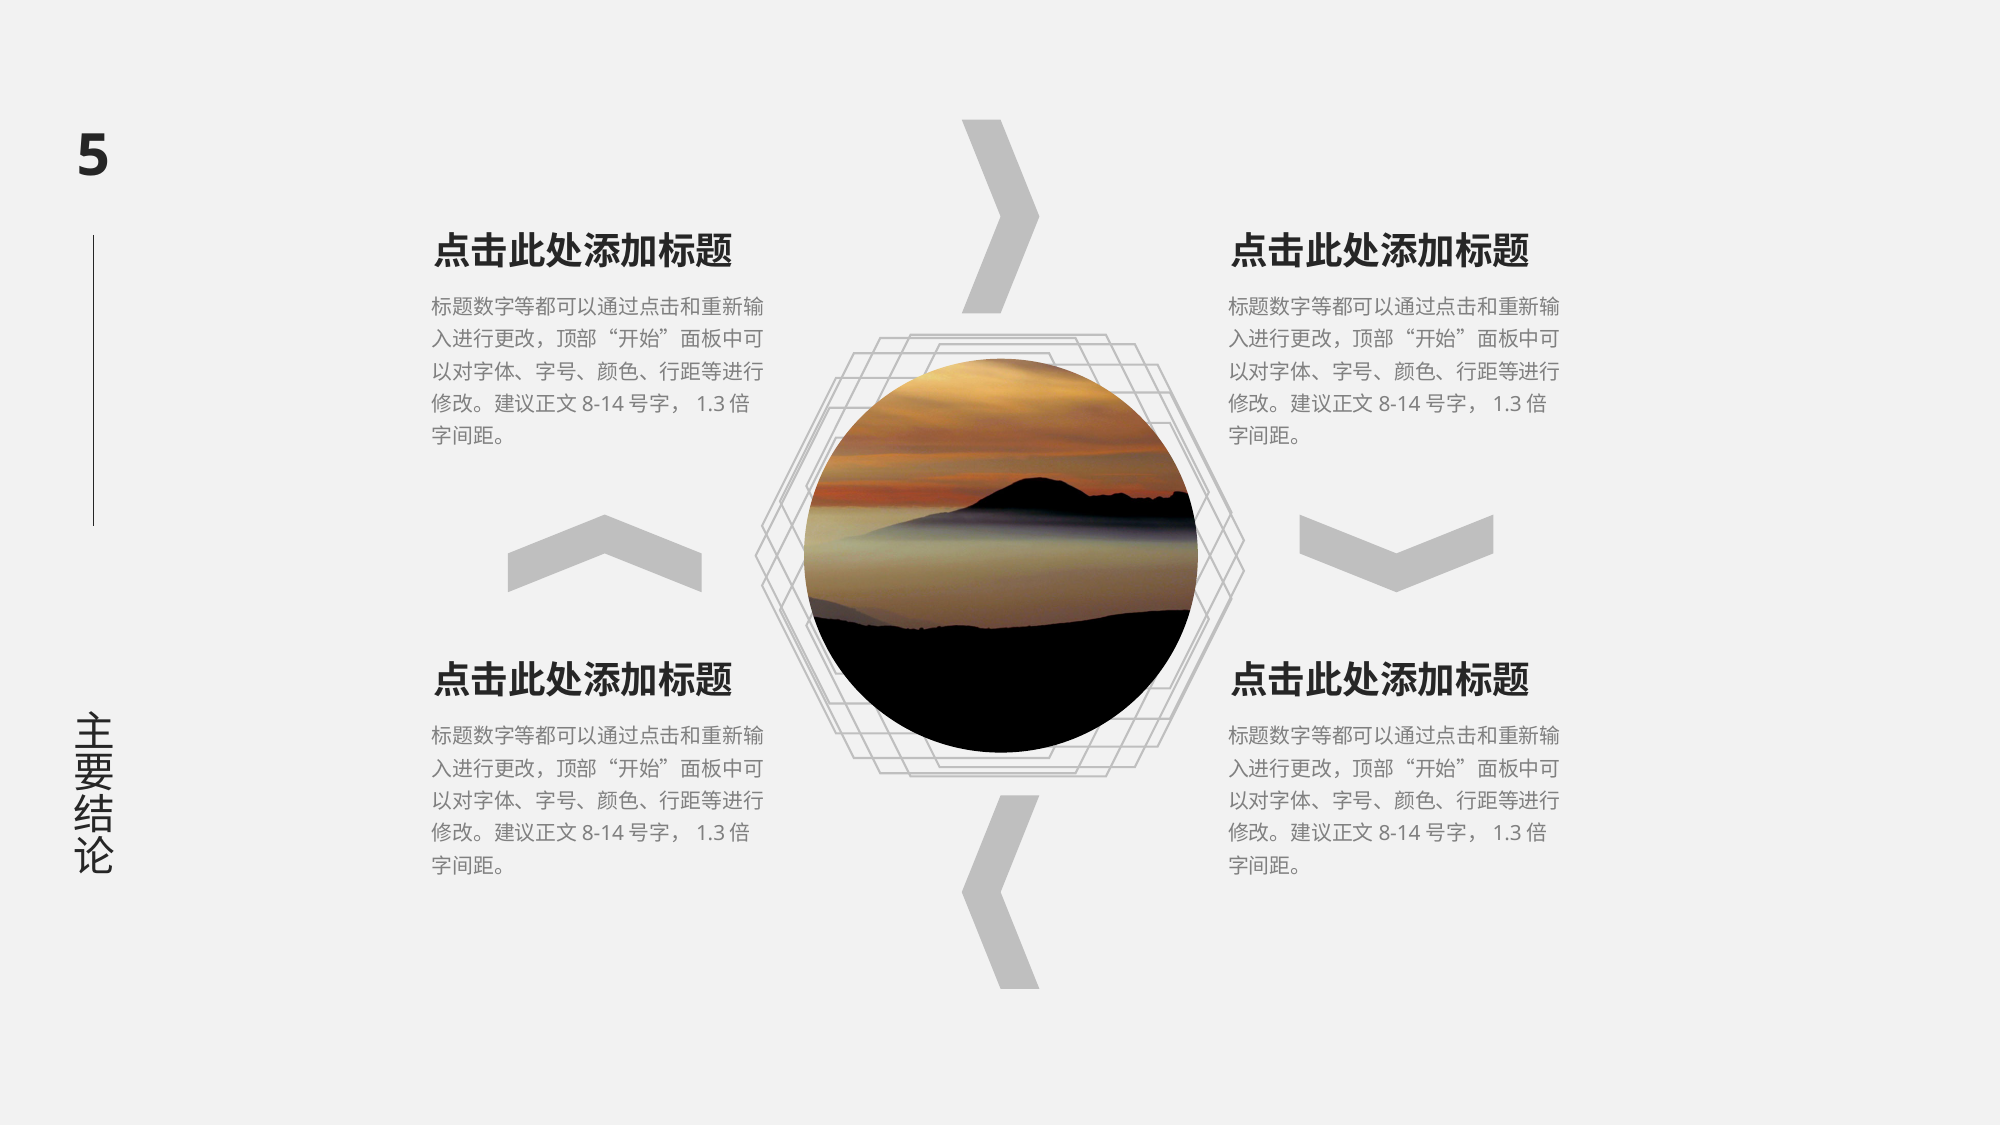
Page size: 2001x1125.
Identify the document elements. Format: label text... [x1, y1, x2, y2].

text_box 标题数字等都可以通过点击和重新输入进行更改，顶部“开始”面板中可以对字体、字号、颜色、行距等进行修改。建议正文8-14号字，1.3倍字间距。 [416, 707, 780, 885]
text_box [1299, 514, 1494, 593]
list 5 [36, 92, 150, 213]
text_box 点击此处添加标题 [418, 649, 749, 707]
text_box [755, 334, 1244, 777]
list 主要结论 [48, 548, 139, 1038]
text_box 点击此处添加标题 [1215, 219, 1546, 278]
text_box [507, 514, 702, 593]
text_box 标题数字等都可以通过点击和重新输入进行更改，顶部“开始”面板中可以对字体、字号、颜色、行距等进行修改。建议正文8-14号字，1.3倍字间距。 [1213, 278, 1577, 456]
text_box [961, 119, 1040, 314]
text_box 点击此处添加标题 [1244, 649, 1546, 707]
text_box [961, 795, 1040, 989]
text_box 标题数字等都可以通过点击和重新输入进行更改，顶部“开始”面板中可以对字体、字号、颜色、行距等进行修改。建议正文8-14号字，1.3倍字间距。 [416, 278, 780, 456]
text_box 标题数字等都可以通过点击和重新输入进行更改，顶部“开始”面板中可以对字体、字号、颜色、行距等进行修改。建议正文8-14号字，1.3倍字间距。 [1213, 707, 1577, 885]
picture [803, 358, 1198, 753]
text_box 点击此处添加标题 [418, 219, 749, 278]
